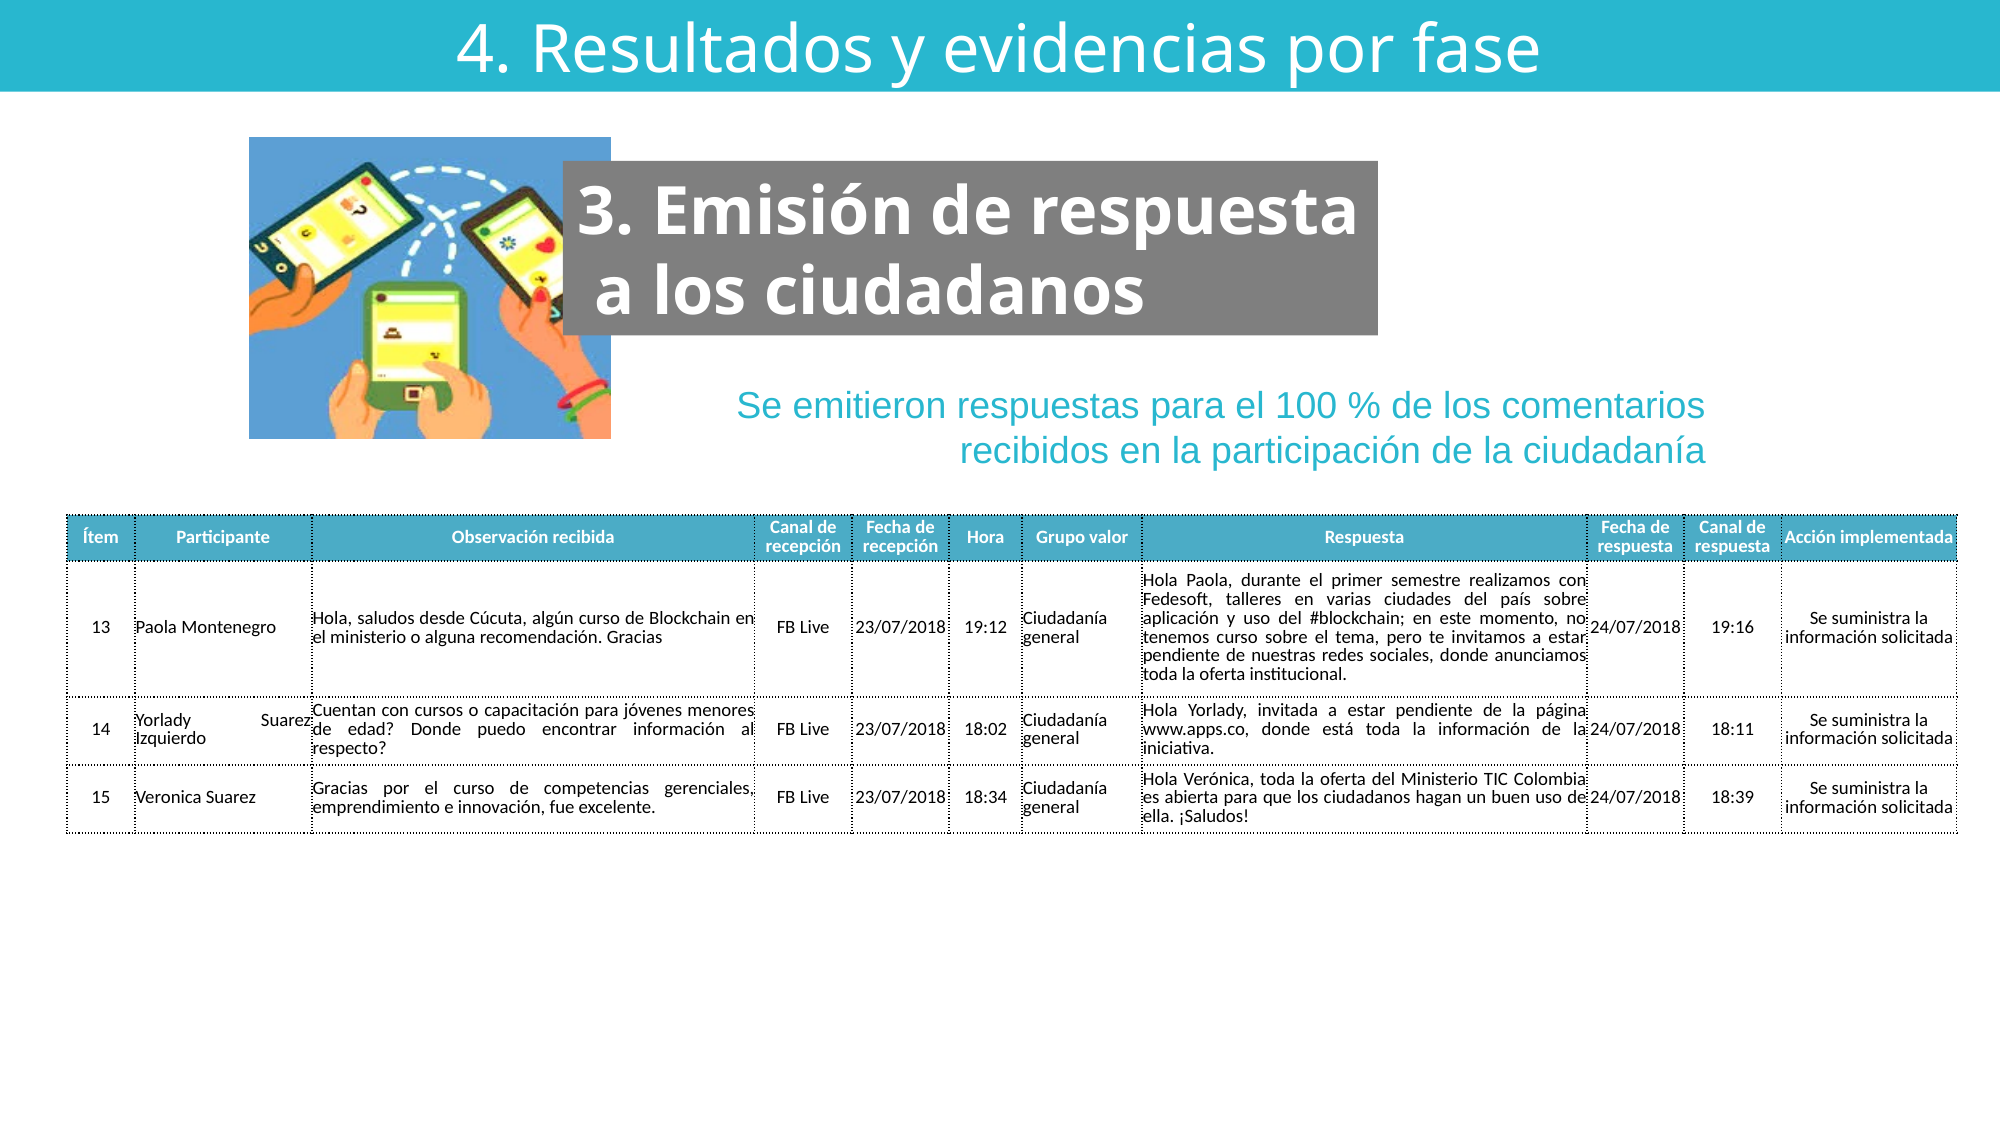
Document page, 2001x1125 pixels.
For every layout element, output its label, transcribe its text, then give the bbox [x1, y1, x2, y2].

table_cell Veronica Suarez [135, 765, 312, 833]
table_cell 23/07/2018 [852, 765, 949, 833]
table_cell 15 [67, 765, 135, 833]
table_header Fecha de respuesta [1587, 515, 1684, 561]
table_cell FB Live [755, 765, 852, 833]
table_cell Se suministra la información solicitada [1781, 561, 1957, 697]
text_box 4. Resultados y evidencias por fase [0, 0, 2000, 94]
table_cell 14 [67, 697, 135, 765]
table_cell Ciudadanía general [1022, 697, 1142, 765]
table_cell 13 [67, 561, 135, 697]
table_header Canal de respuesta [1684, 515, 1781, 561]
table_cell Hola Yorlady, invitada a estar pendiente de la página www.apps.co, donde está toda la información de la iniciativa. [1142, 697, 1587, 765]
table_header Grupo valor [1022, 515, 1142, 561]
table_cell 19:16 [1684, 561, 1781, 697]
table_header Participante [135, 515, 312, 561]
table_cell 19:12 [949, 561, 1022, 697]
table_header Fecha de recepción [852, 515, 949, 561]
table_cell 18:02 [949, 697, 1022, 765]
table_cell Gracias por el curso de competencias gerenciales, emprendimiento e innovación, fue excelente. [312, 765, 755, 833]
table_cell Ciudadanía general [1022, 561, 1142, 697]
table_cell 24/07/2018 [1587, 765, 1684, 833]
table_cell Hola Paola, durante el primer semestre realizamos con Fedesoft, talleres en varias ciudades del país sobre aplicación y uso del #blockchain; en este momento, no tenemos curso sobre el tema, pero te invitamos a estar pendiente de nuestras redes sociales, donde anunciamos toda la oferta institucional. [1142, 561, 1587, 697]
table_cell 24/07/2018 [1587, 697, 1684, 765]
table_cell FB Live [755, 561, 852, 697]
table_cell 18:34 [949, 765, 1022, 833]
table_cell Se suministra la información solicitada [1781, 697, 1957, 765]
table_header Respuesta [1142, 515, 1587, 561]
table_cell Cuentan con cursos o capacitación para jóvenes menores de edad? Donde puedo encontrar información al respecto? [312, 697, 755, 765]
table_header Hora [949, 515, 1022, 561]
table_header Acción implementada [1781, 515, 1957, 561]
table_header Observación recibida [312, 515, 755, 561]
table_cell 18:11 [1684, 697, 1781, 765]
table_header Ítem [67, 515, 135, 561]
table_cell 23/07/2018 [852, 697, 949, 765]
table_cell Hola, saludos desde Cúcuta, algún curso de Blockchain en el ministerio o alguna recomendación. Gracias [312, 561, 755, 697]
table_header Canal de recepción [755, 515, 852, 561]
table_cell Ciudadanía general [1022, 765, 1142, 833]
table_cell Se suministra la información solicitada [1781, 765, 1957, 833]
text_box Se emitieron respuestas para el 100 % de los comentarios recibidos en la participación de la ciudadanía [657, 373, 1721, 479]
picture [249, 136, 611, 439]
table_cell FB Live [755, 697, 852, 765]
table_cell Paola Montenegro [135, 561, 312, 697]
table_cell Yorlady Suarez Izquierdo [135, 697, 312, 765]
table_cell 24/07/2018 [1587, 561, 1684, 697]
text_box 3. Emisión de respuesta a los ciudadanos [615, 160, 1378, 336]
table_cell 18:39 [1684, 765, 1781, 833]
table_cell Hola Verónica, toda la oferta del Ministerio TIC Colombia es abierta para que los ciudadanos hagan un buen uso de ella. ¡Saludos! [1142, 765, 1587, 833]
table_cell 23/07/2018 [852, 561, 949, 697]
